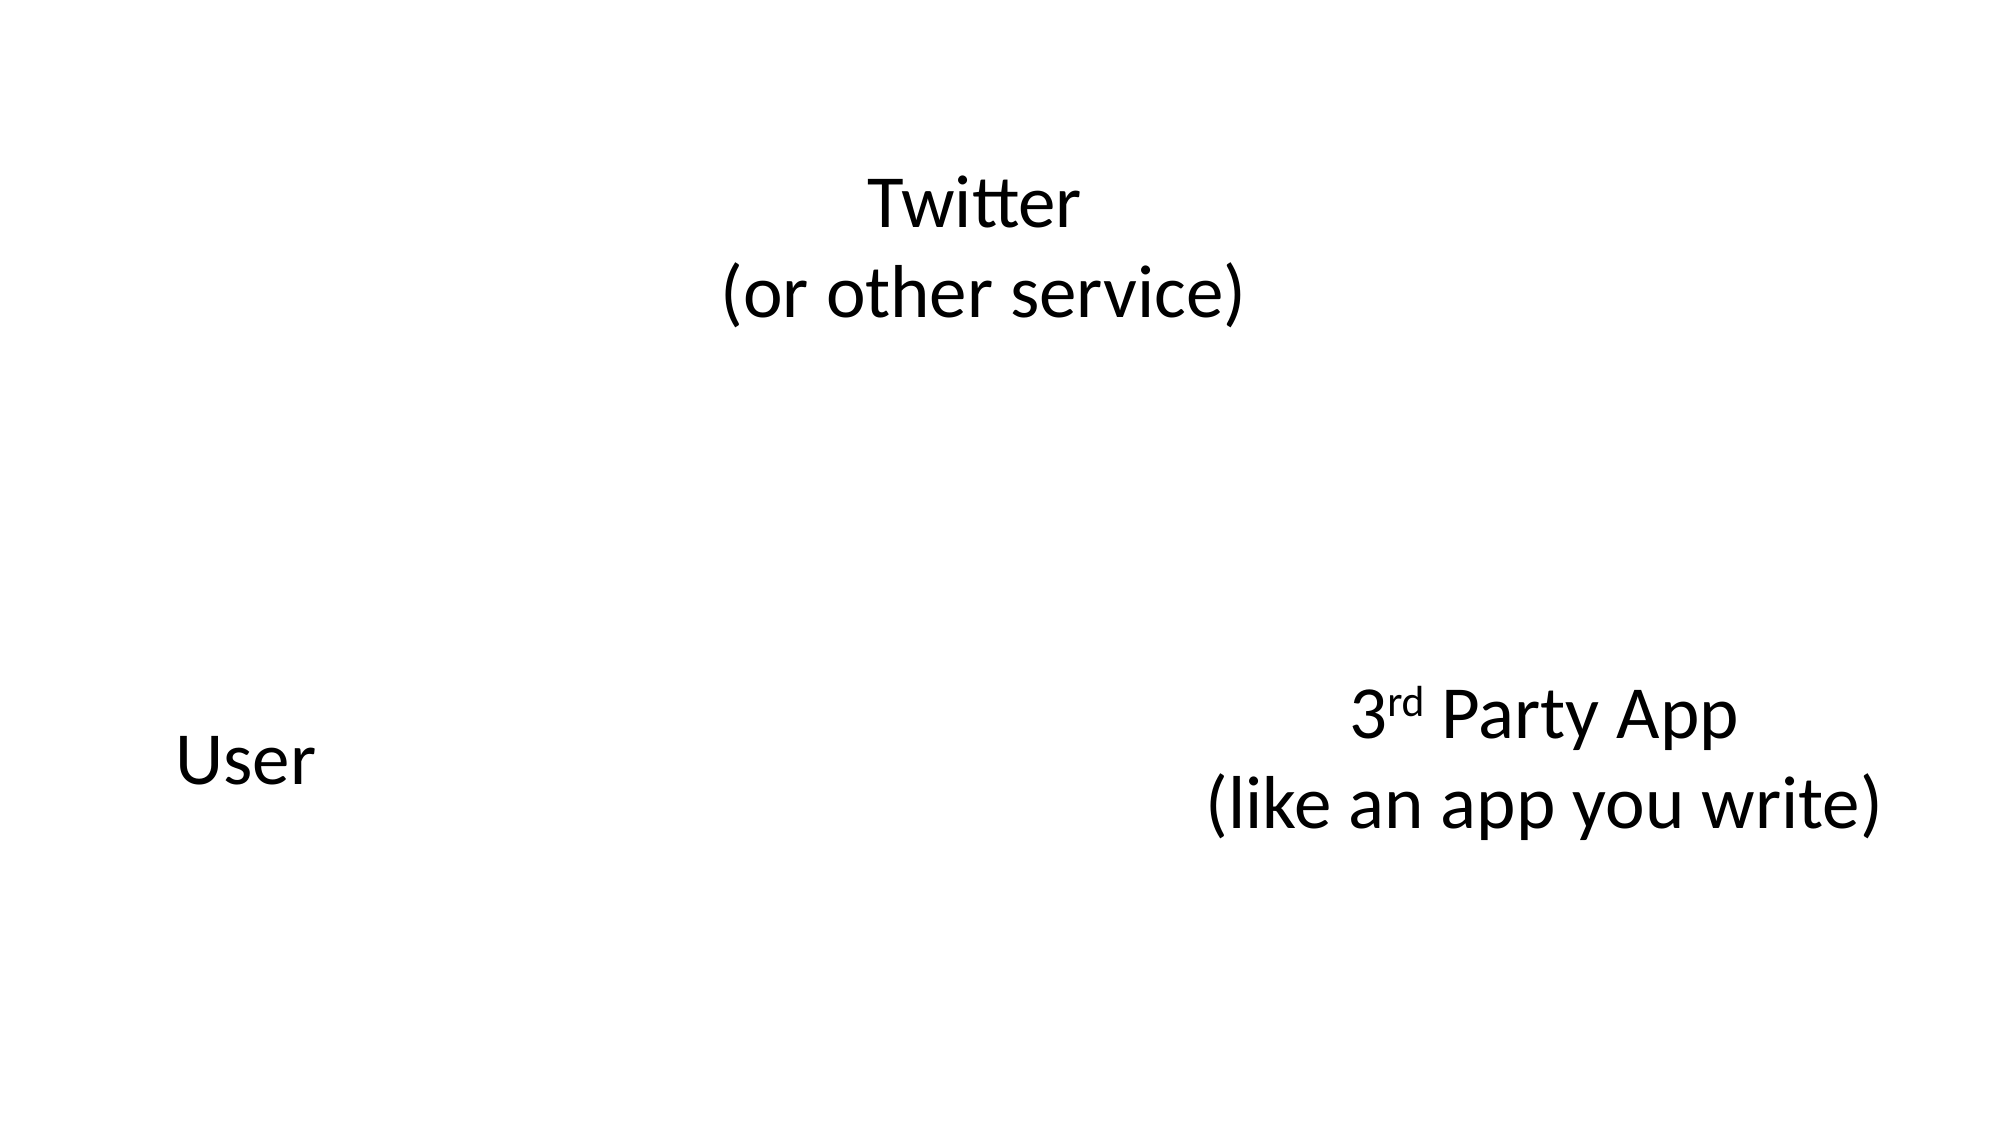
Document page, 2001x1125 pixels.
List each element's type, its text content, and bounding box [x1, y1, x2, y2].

text_box User [160, 701, 332, 807]
text_box Twitter (or other service) [705, 145, 1262, 341]
text_box 3rd Party App (like an app you write) [1190, 656, 1899, 852]
